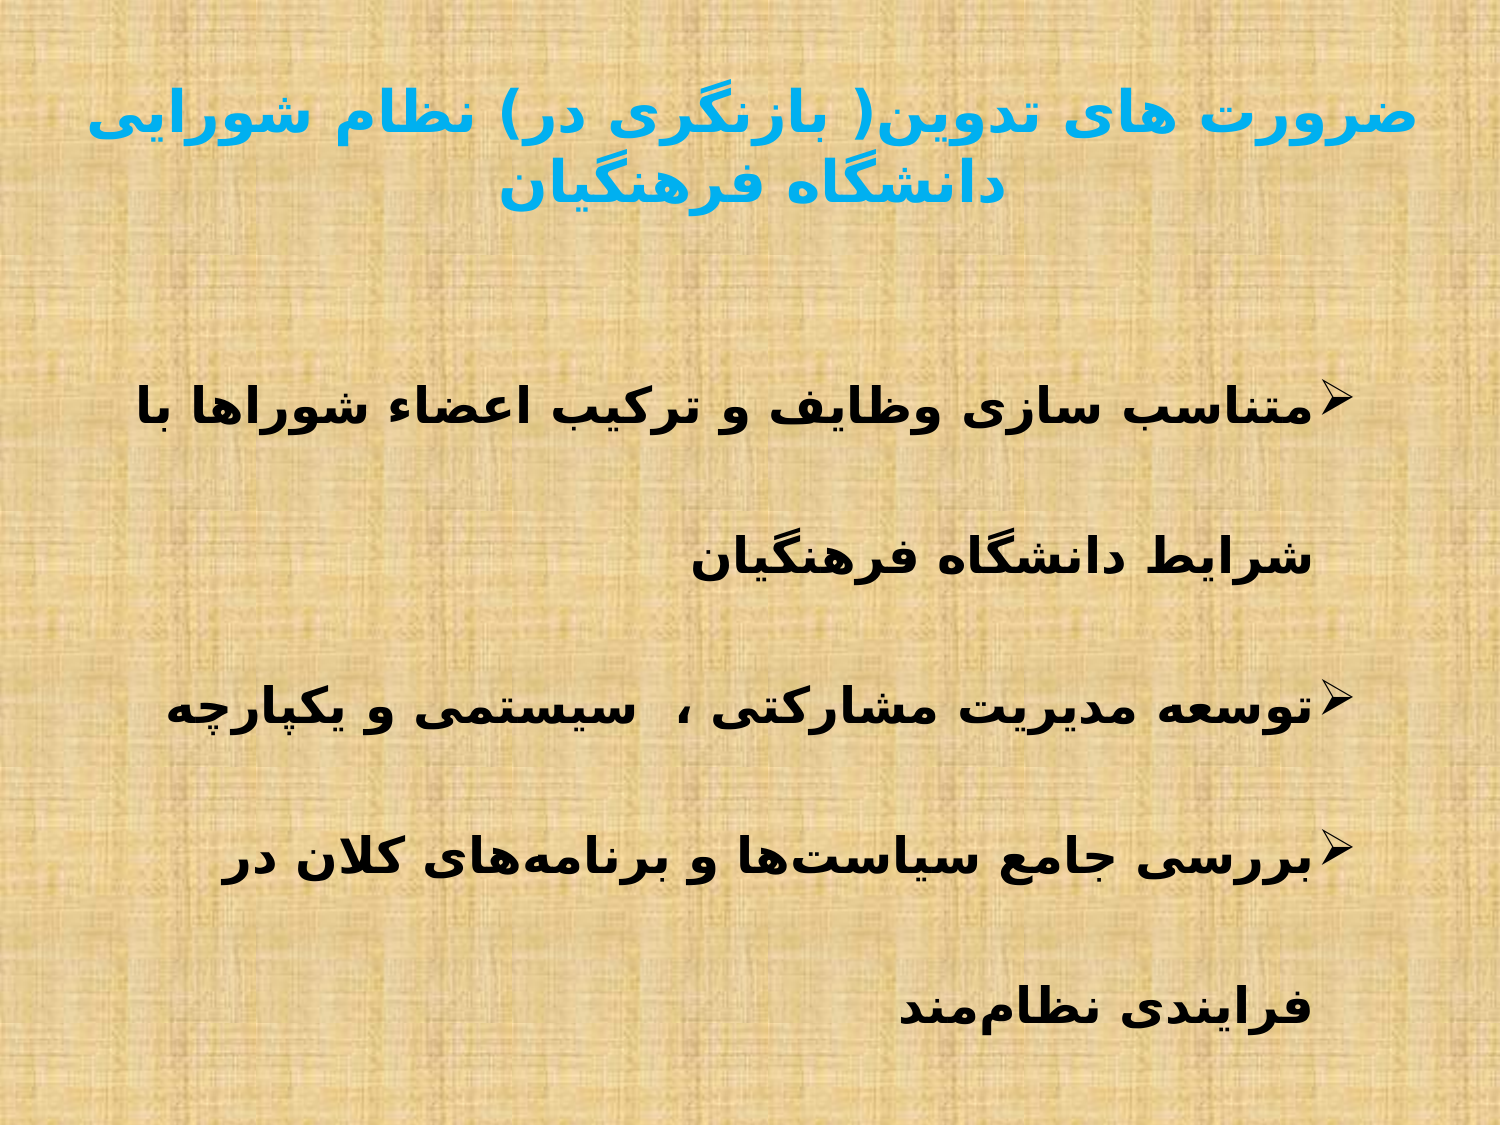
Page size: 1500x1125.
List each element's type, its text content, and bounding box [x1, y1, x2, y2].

picture [0, 0, 1500, 1125]
text_box ضرورت های تدوین( بازنگری در) نظام شورایی دانشگاه فرهنگیان متناسب سازی وظایف و ترکیب اعضاء شوراها با شرایط دانشگاه فرهنگیان توسعه مدیریت مشارکتی ، سیستمی و یکپارچه بررسی جامع سیاست‌ها و برنامه‌های کلان در فرایندی نظام‌مند ارائه پیشنهاد در زمینه برخی مسائل فراسازمانی به سایر شوراها و نهادهای سیاست گذار [29, 66, 1477, 1125]
